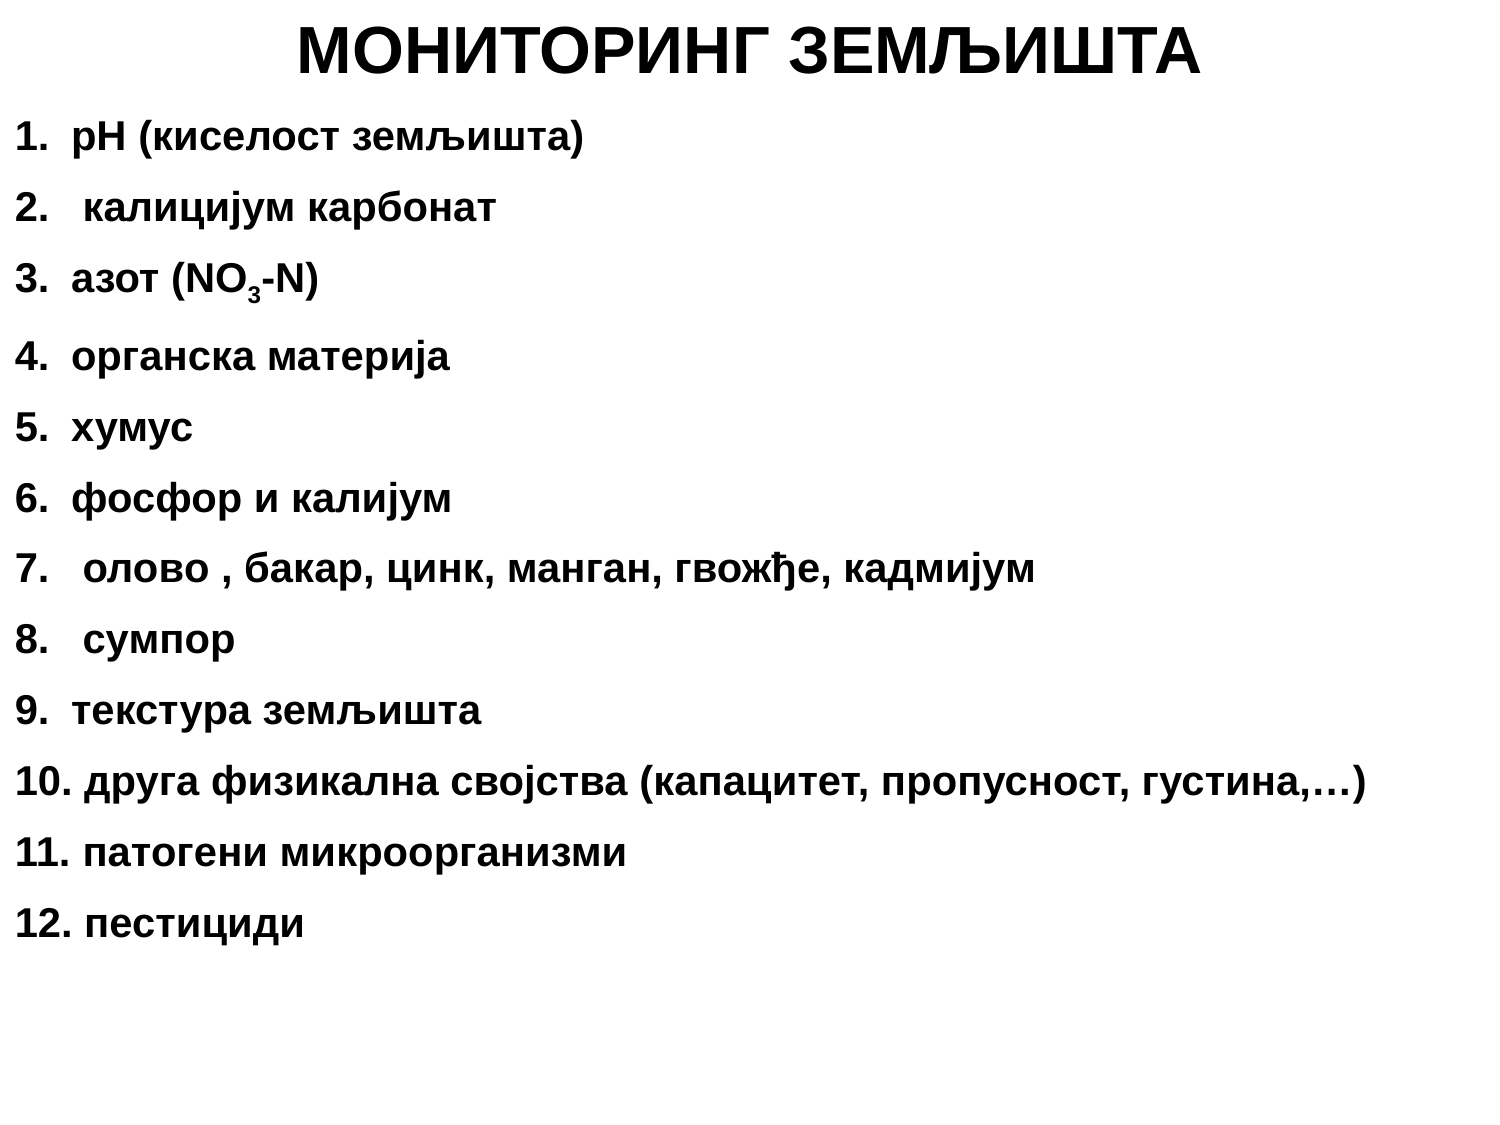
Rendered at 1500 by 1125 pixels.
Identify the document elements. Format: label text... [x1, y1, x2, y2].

text_box МОНИТОРИНГ ЗЕМЉИШТА [0, 0, 1500, 95]
text_box pH (киселост земљишта) калицијум карбонат азот (NО3-N) органска материја хумус фосфор и калијум олово , бакар, цинк, манган, гвожђе, кадмијум сумпор текстура земљишта друга физикална својства (капацитет, пропусност, густина,…) патогени микроорганизми пестициди [0, 101, 1500, 953]
